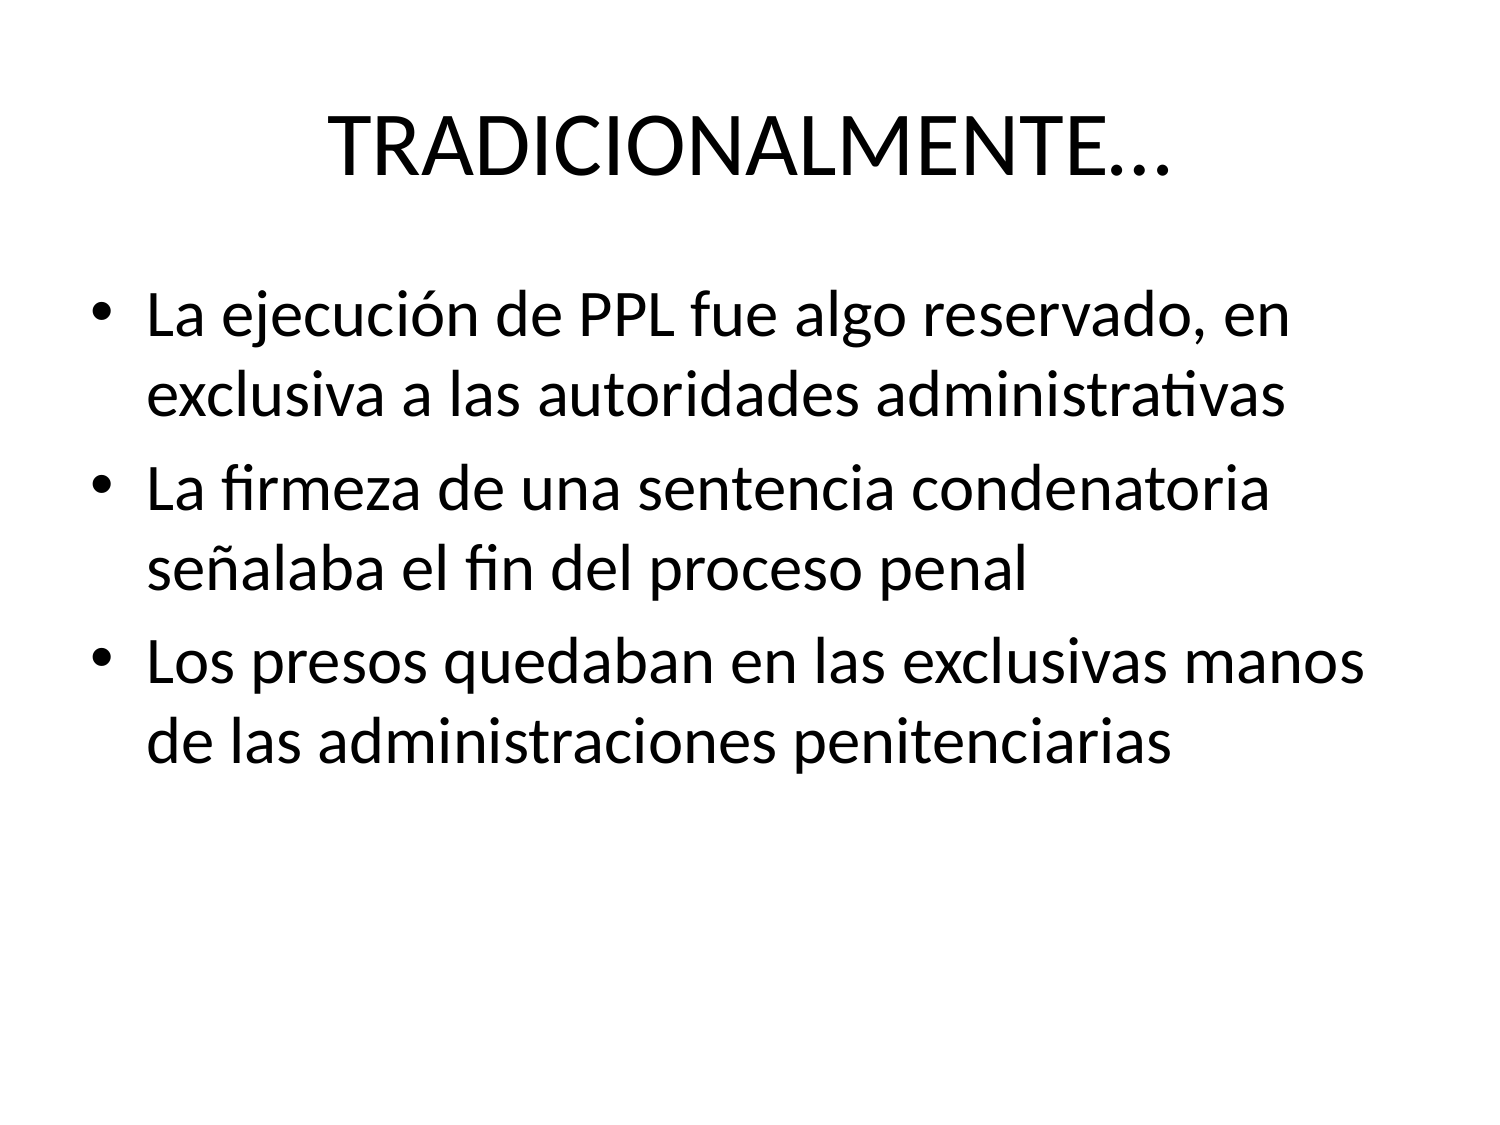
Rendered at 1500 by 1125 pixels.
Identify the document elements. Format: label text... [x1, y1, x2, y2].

title TRADICIONALMENTE… [75, 45, 1425, 233]
list La ejecución de PPL fue algo reservado, en exclusiva a las autoridades administrativas La firmeza de una sentencia condenatoria señalaba el fin del proceso penal Los presos quedaban en las exclusivas manos de las administraciones penitenciarias [75, 262, 1425, 1005]
